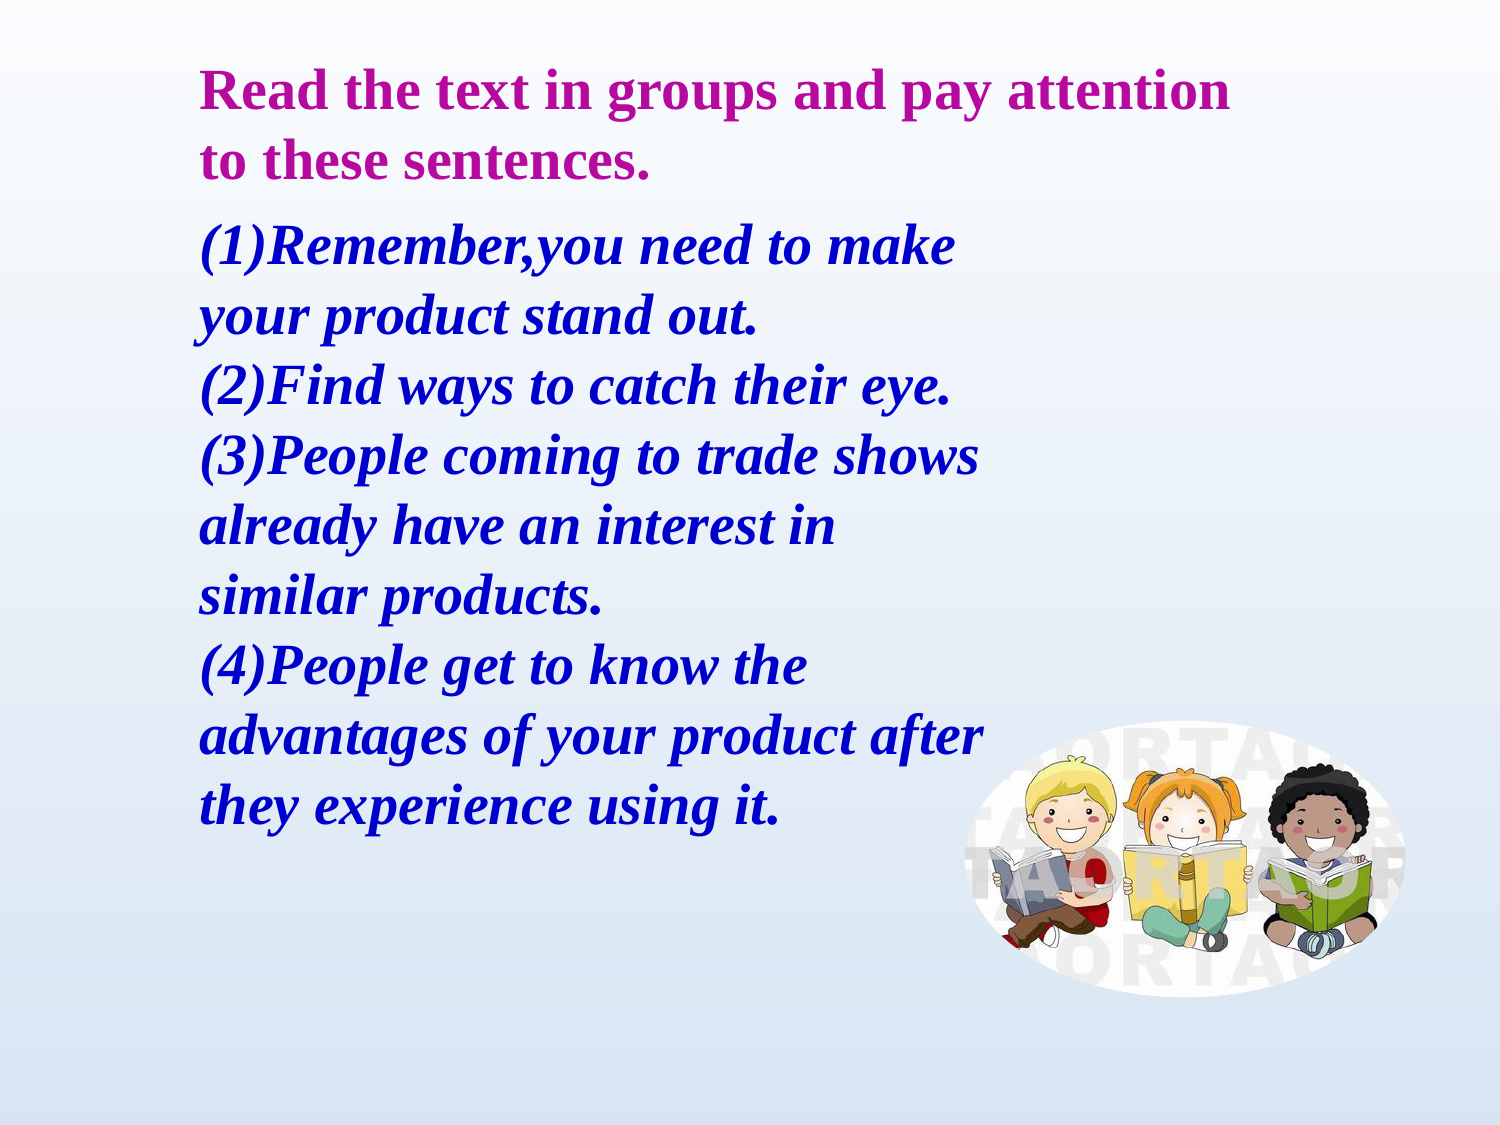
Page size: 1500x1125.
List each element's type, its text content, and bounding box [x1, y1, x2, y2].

text_box (1)Remember,you need to make your product stand out. (2)Find ways to catch their eye. (3)People coming to trade shows already have an interest in similar products. (4)People get to know the advantages of your product after they experience using it. [184, 199, 1019, 914]
picture [964, 720, 1406, 998]
text_box Read the text in groups and pay attention to these sentences. [184, 44, 1292, 199]
